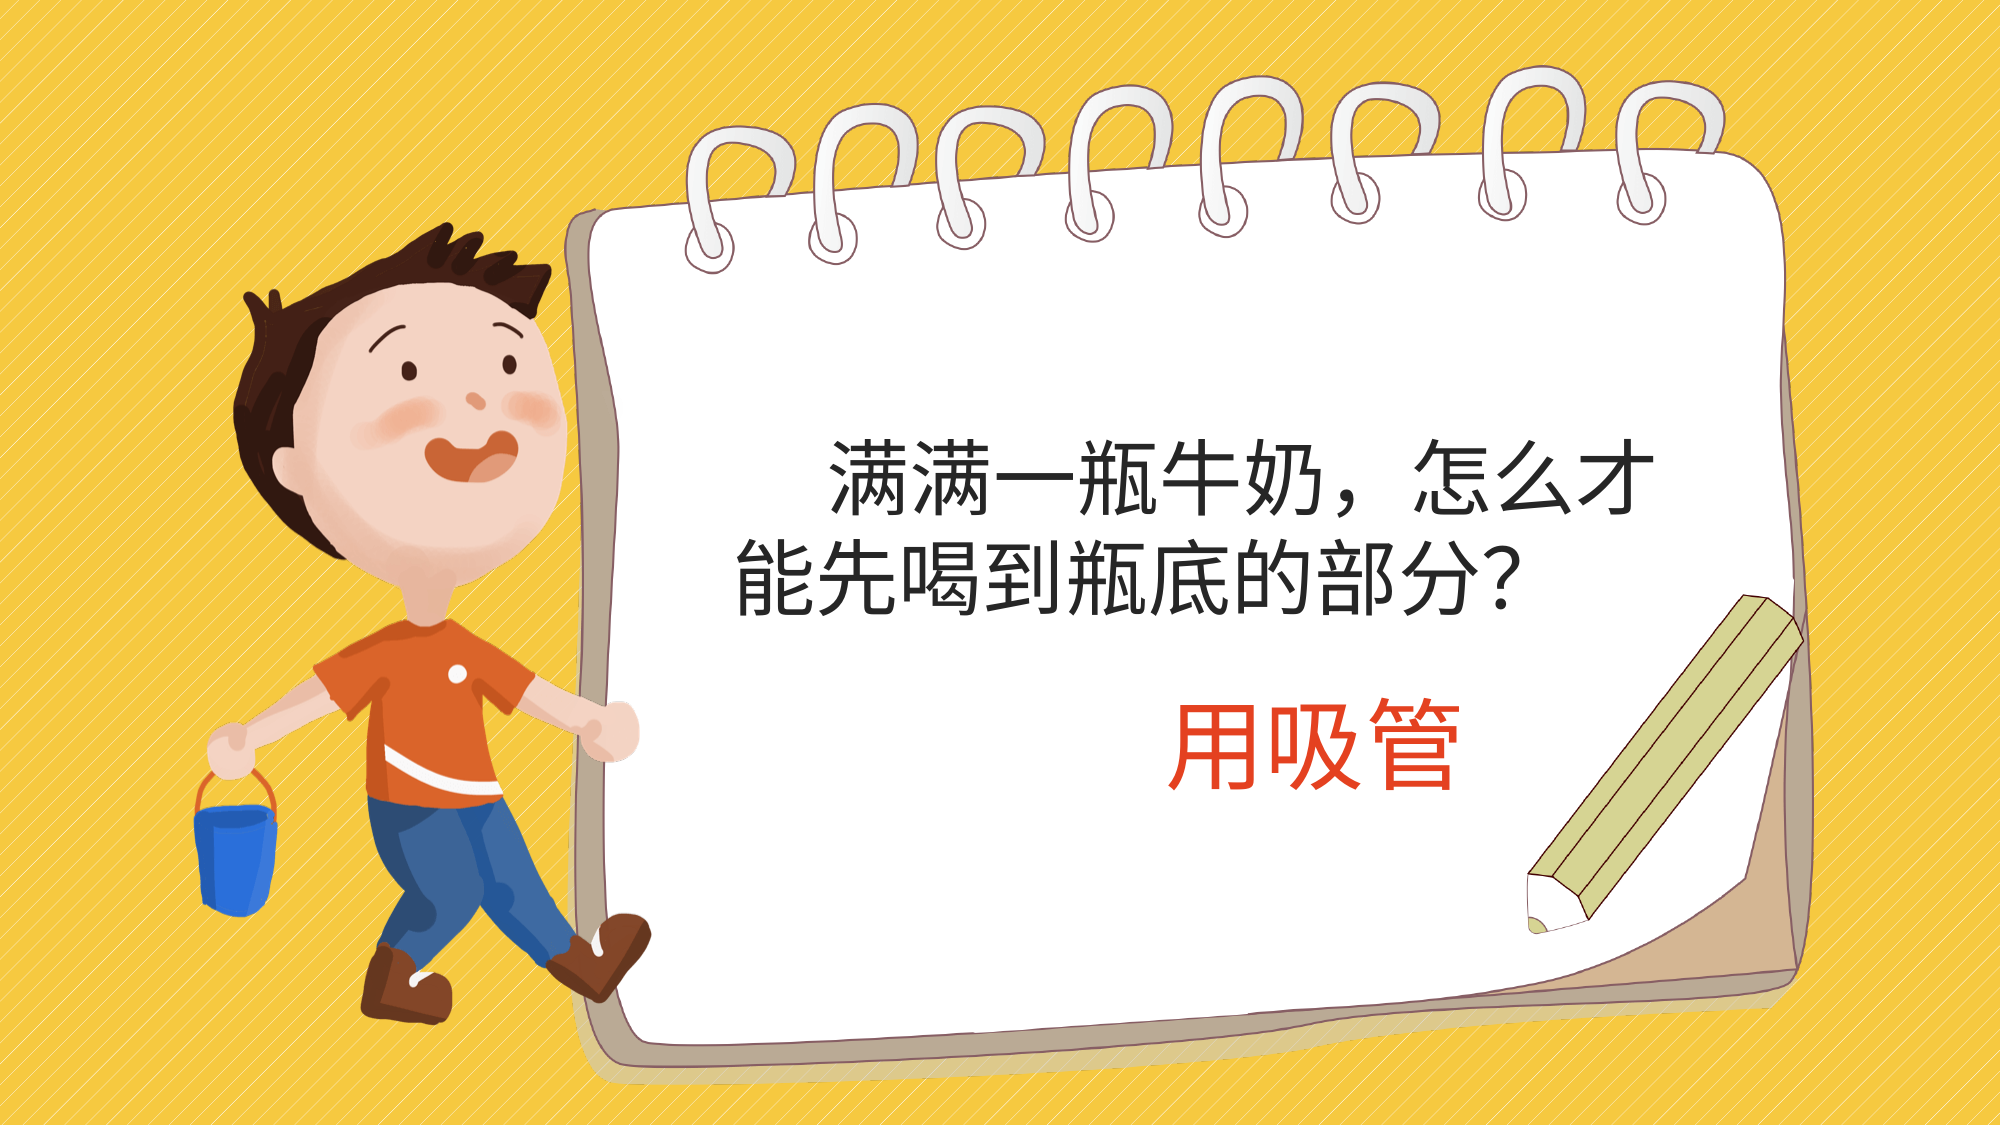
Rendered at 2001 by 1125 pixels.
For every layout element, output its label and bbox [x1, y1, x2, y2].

picture [115, 65, 1814, 1085]
text_box [0, 0, 2000, 1125]
